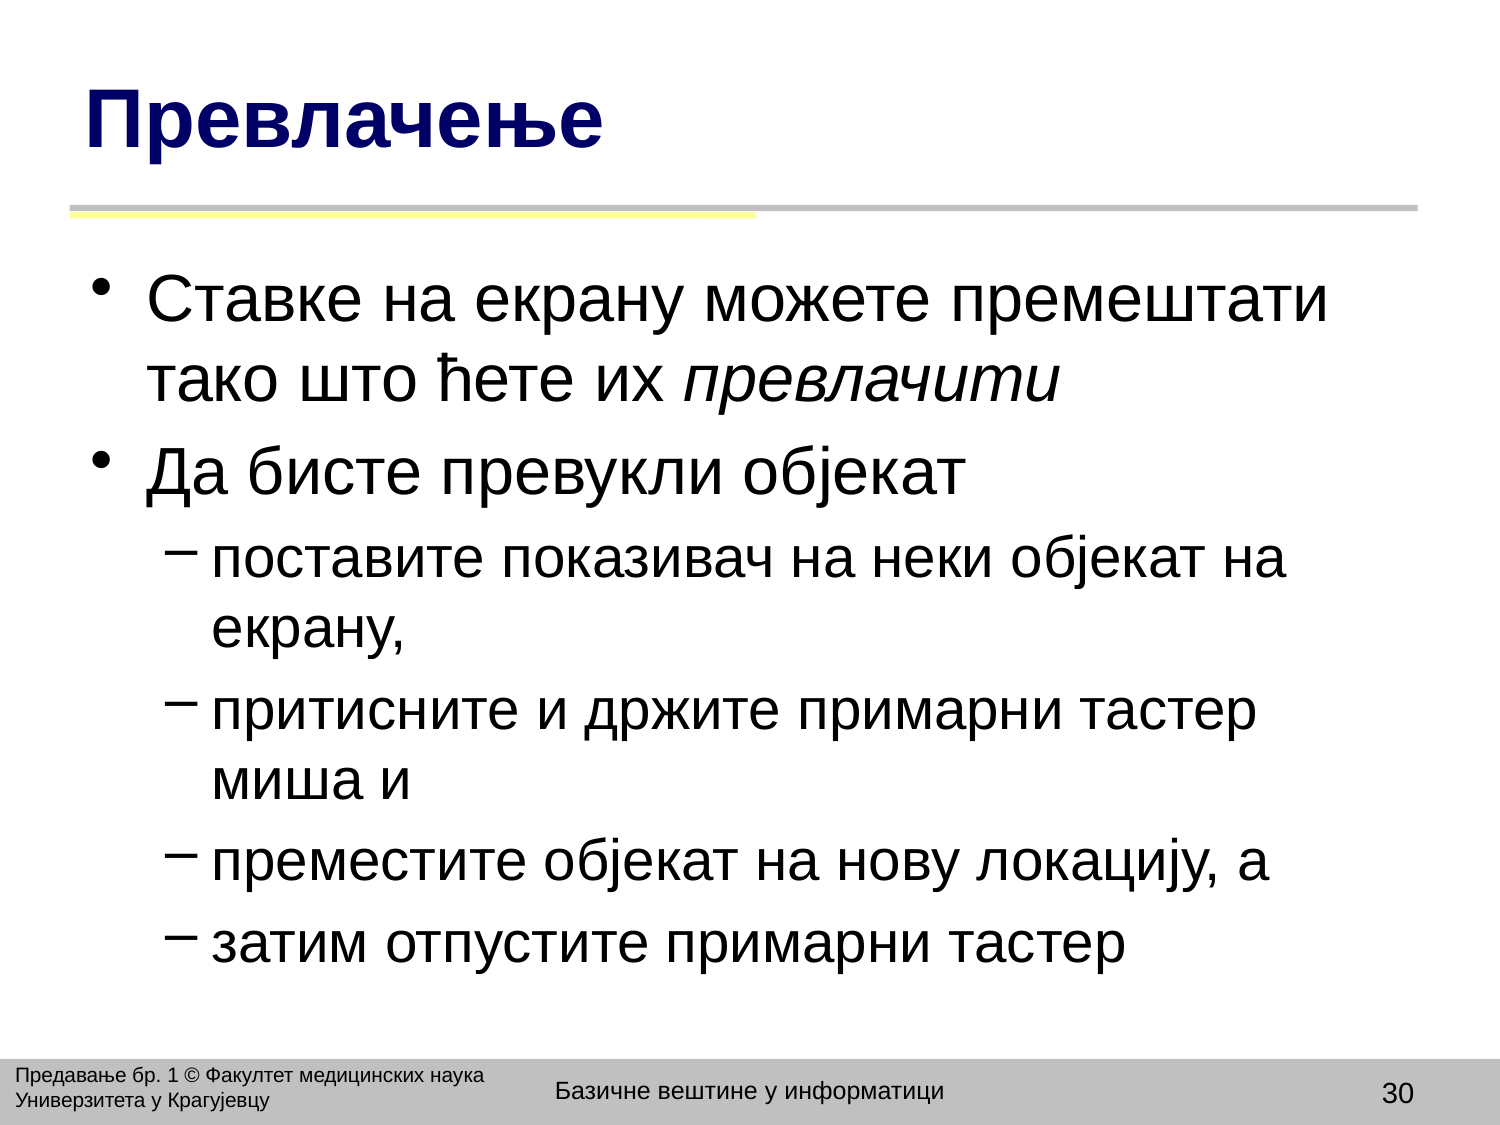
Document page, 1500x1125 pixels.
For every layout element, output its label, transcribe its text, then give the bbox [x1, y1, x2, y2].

footer Базичне вештине у информатици [512, 1066, 988, 1125]
title Превлачење [69, 19, 1426, 208]
slide_number Предавање бр. 1 © Факултет медицинских наука Универзитета у Крагујевцу [0, 1053, 599, 1108]
list Ставке на екрану можете премештати тако што ћете их превлачити Да бисте превукли објекат поставите показивач на неки објекат на екрану, притисните и држите примарни тастер миша и преместите објекат на нову локацију, а затим отпустите примарни тастер [74, 246, 1426, 1023]
slide_number 30 [1079, 1066, 1430, 1125]
